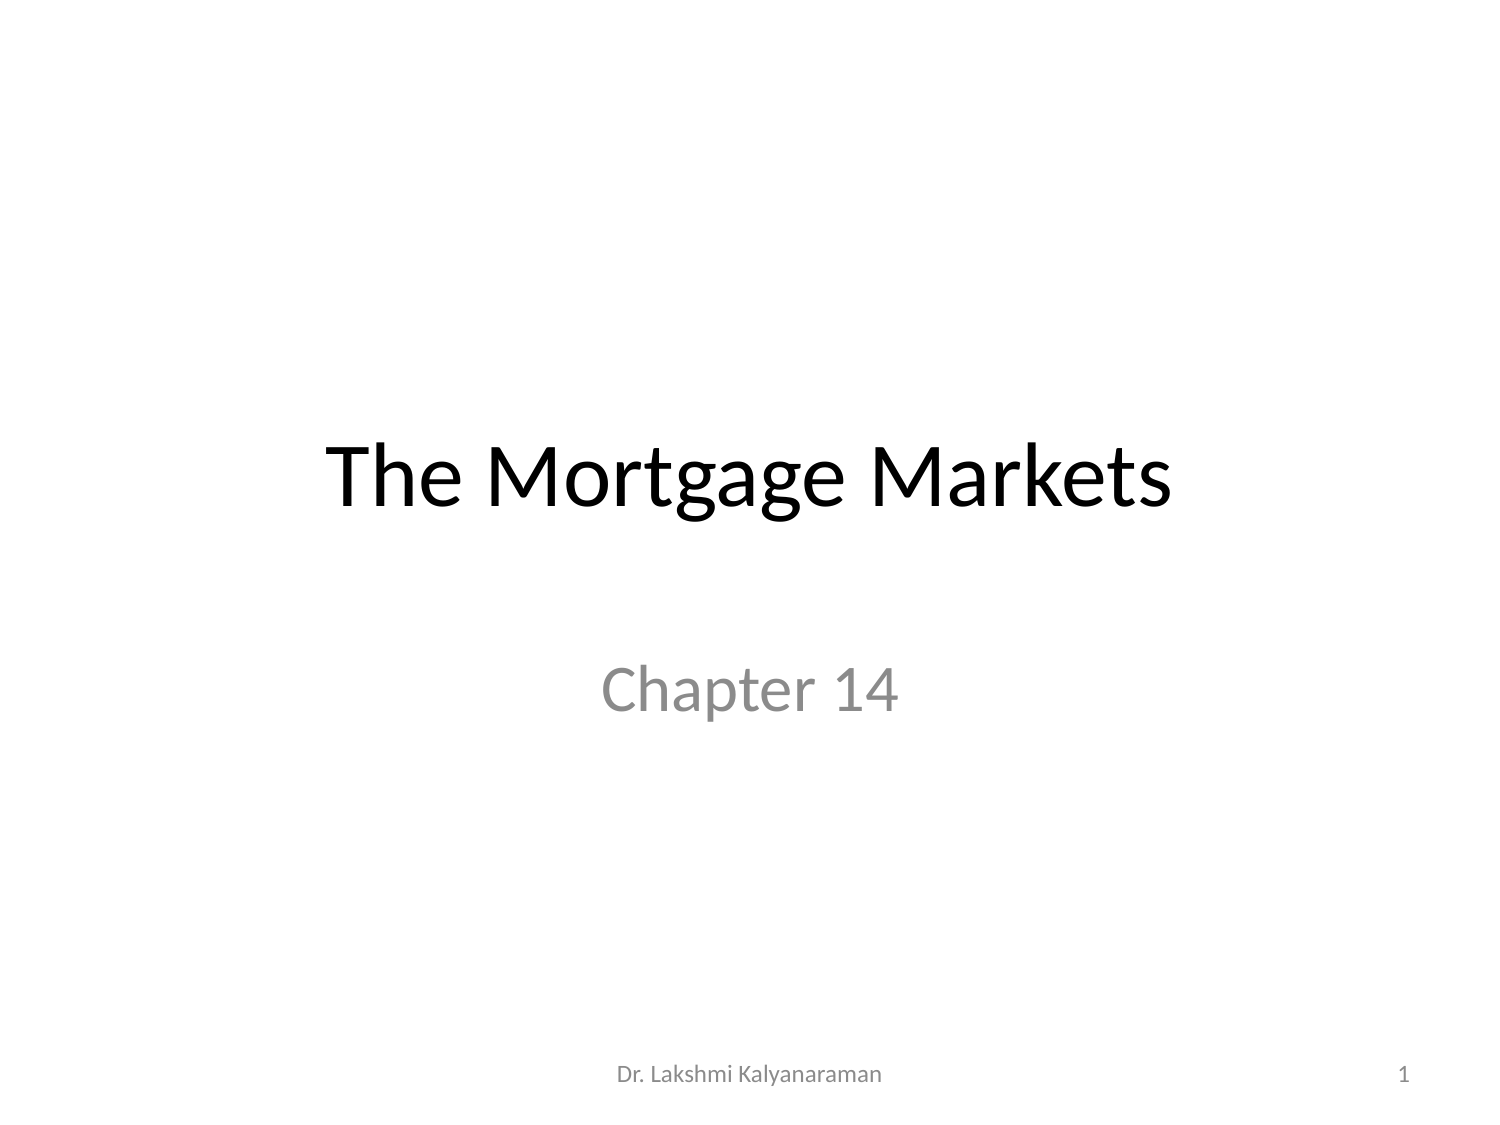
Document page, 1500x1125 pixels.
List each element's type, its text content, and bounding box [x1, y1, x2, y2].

slide_number 1 [1074, 1042, 1425, 1103]
subtitle Chapter 14 [225, 637, 1275, 925]
footer Dr. Lakshmi Kalyanaraman [512, 1042, 988, 1103]
title The Mortgage Markets [112, 349, 1388, 591]
